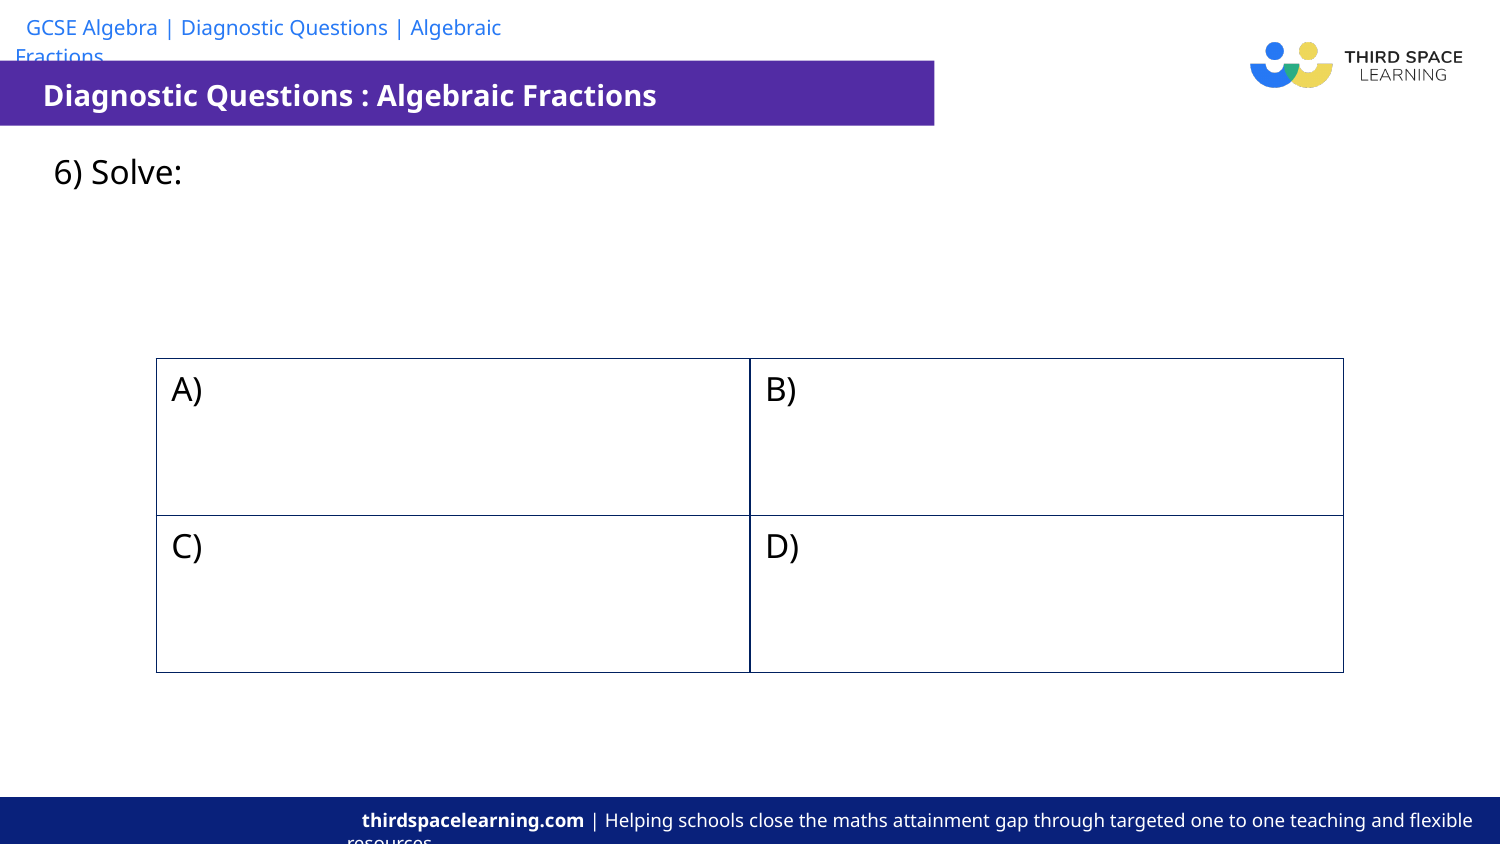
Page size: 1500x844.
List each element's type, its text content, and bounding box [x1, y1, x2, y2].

text_box Diagnostic Questions : Algebraic Fractions [27, 61, 778, 127]
picture [1250, 33, 1465, 99]
